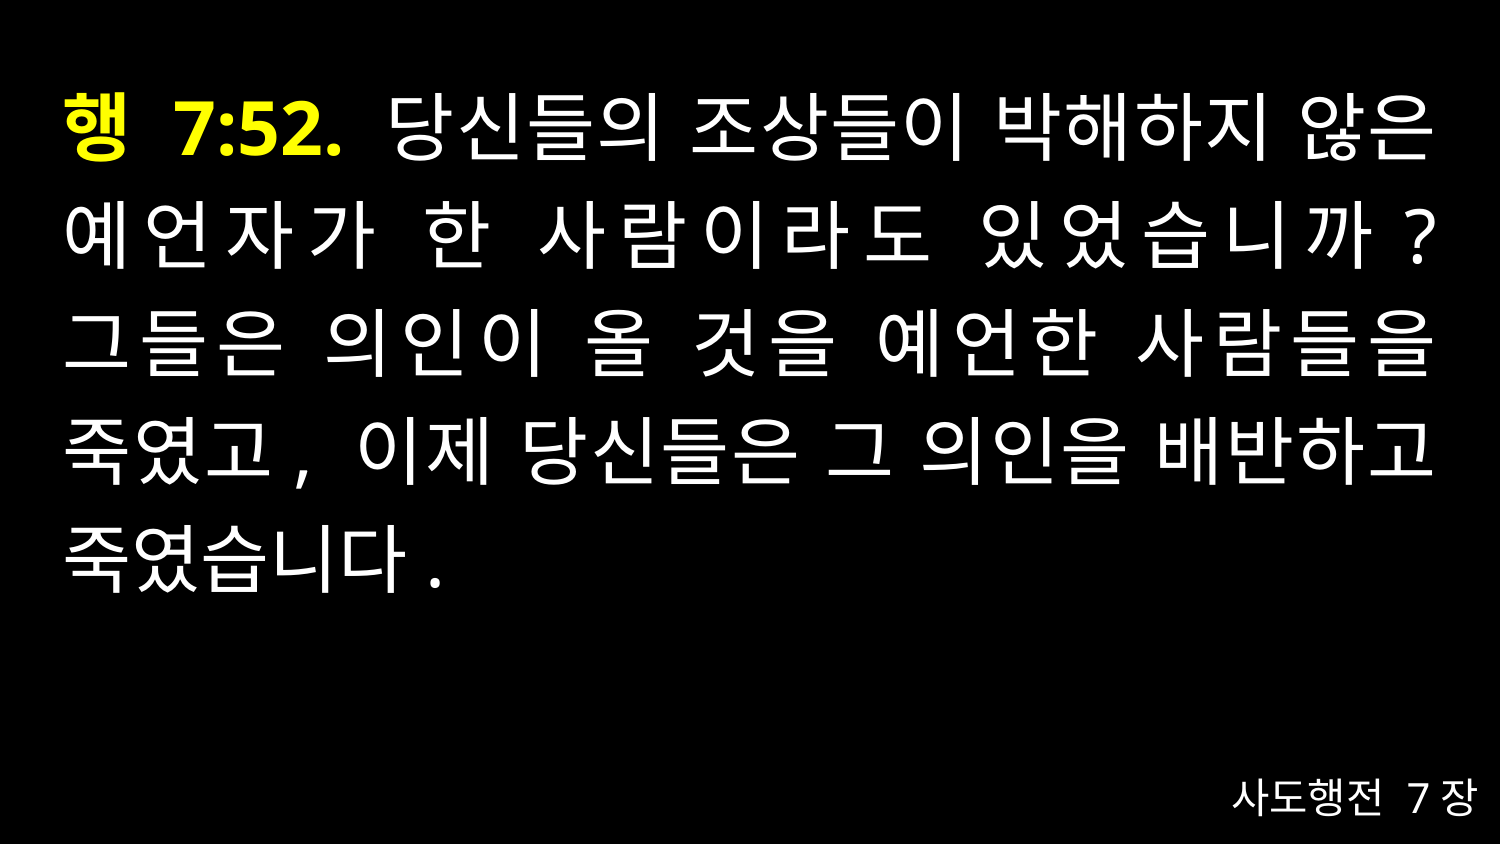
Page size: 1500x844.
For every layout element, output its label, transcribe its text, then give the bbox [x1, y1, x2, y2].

title 행 7:52. 당신들의 조상들이 박해하지 않은 예언자가 한 사람이라도 있었습니까? 그들은 의인이 올 것을 예언한 사람들을 죽였고, 이제 당신들은 그 의인을 배반하고 죽였습니다. [0, 0, 1500, 844]
subtitle 사도행전 7장 [916, 770, 1500, 844]
